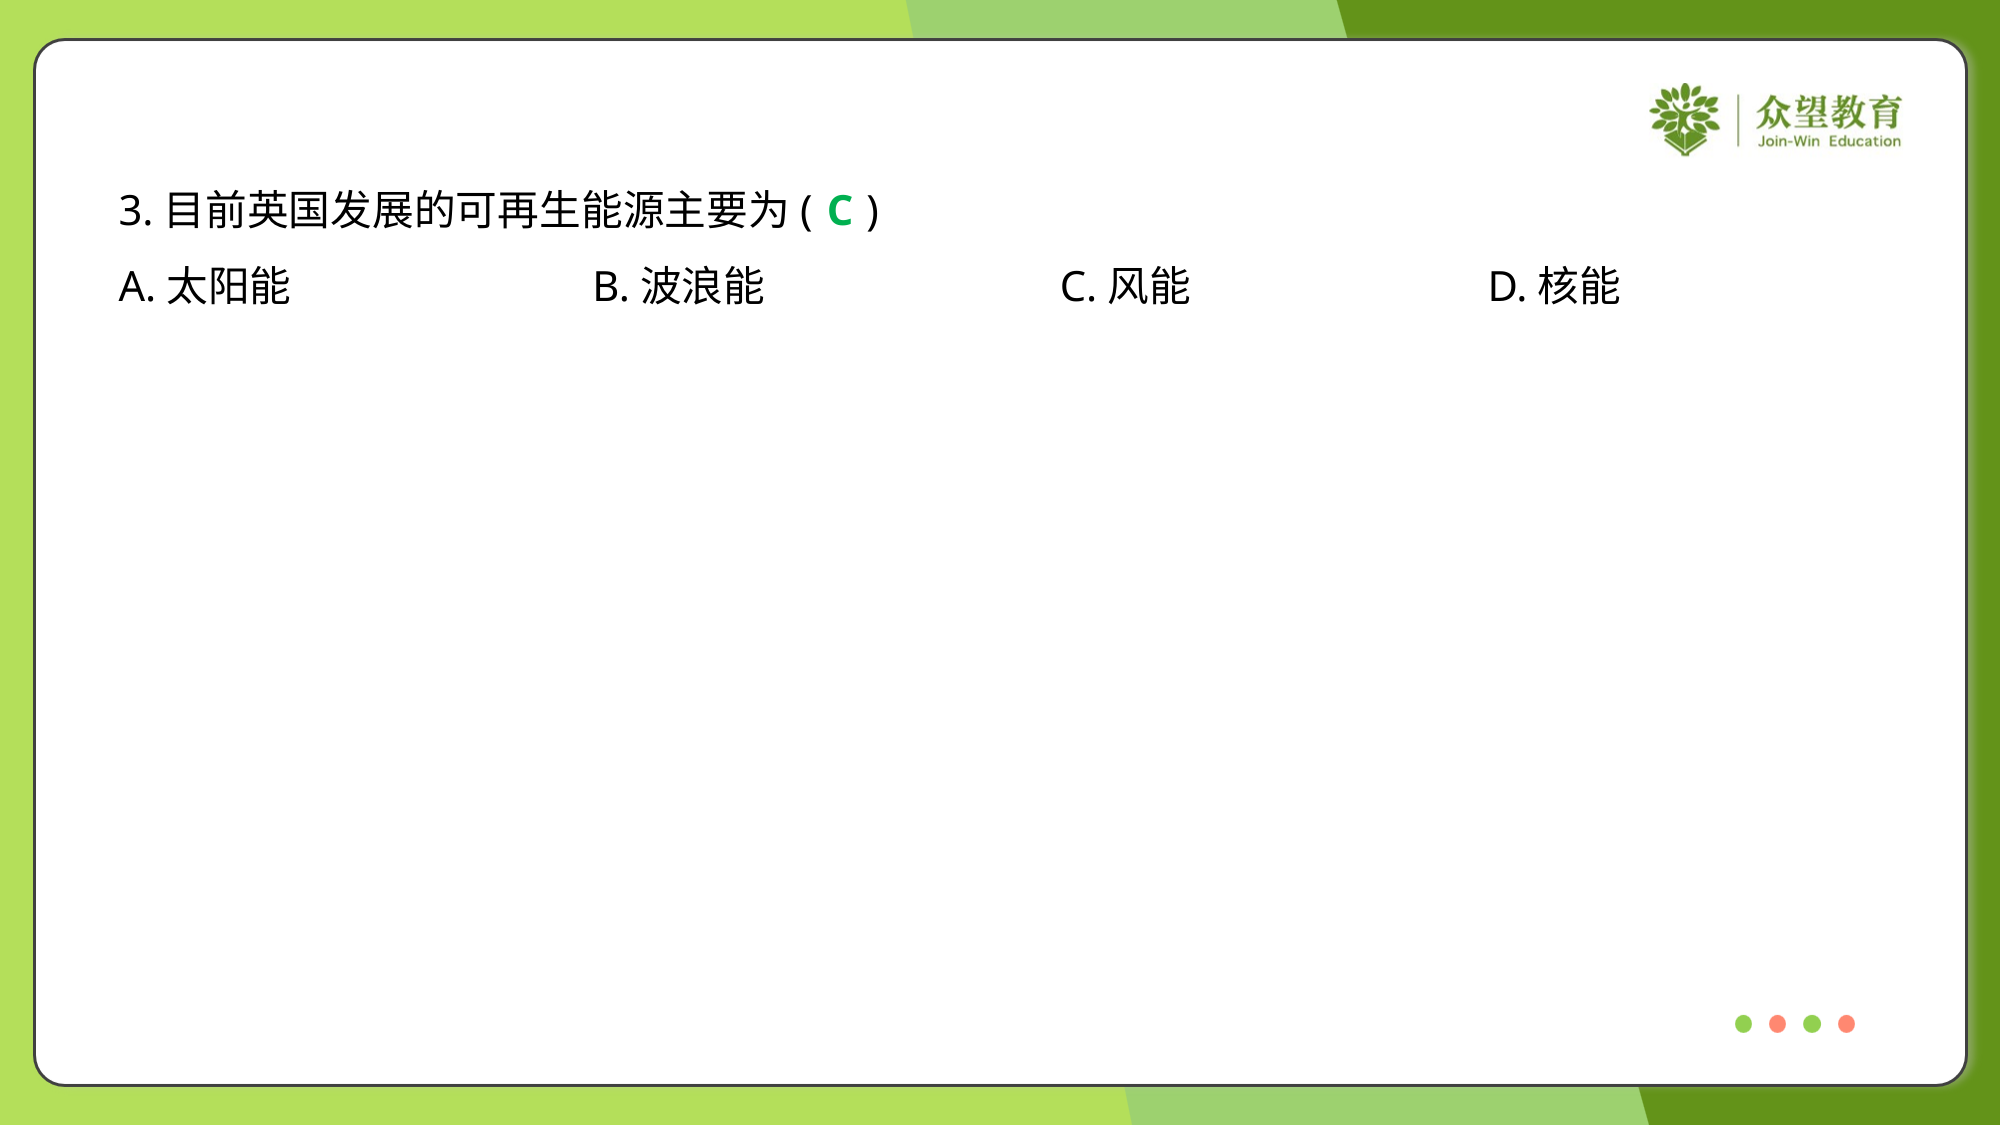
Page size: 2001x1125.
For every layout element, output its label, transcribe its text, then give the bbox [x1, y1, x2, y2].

text_box 3.目前英国发展的可再生能源主要为( ) [870, 158, 1883, 226]
text_box C [810, 158, 870, 226]
picture [0, 0, 2000, 1125]
text_box A.太阳能 B.波浪能 C.风能 D.核能 [118, 234, 1883, 302]
text_box 3.目前英国发展的可再生能源主要为( ) [118, 158, 810, 226]
